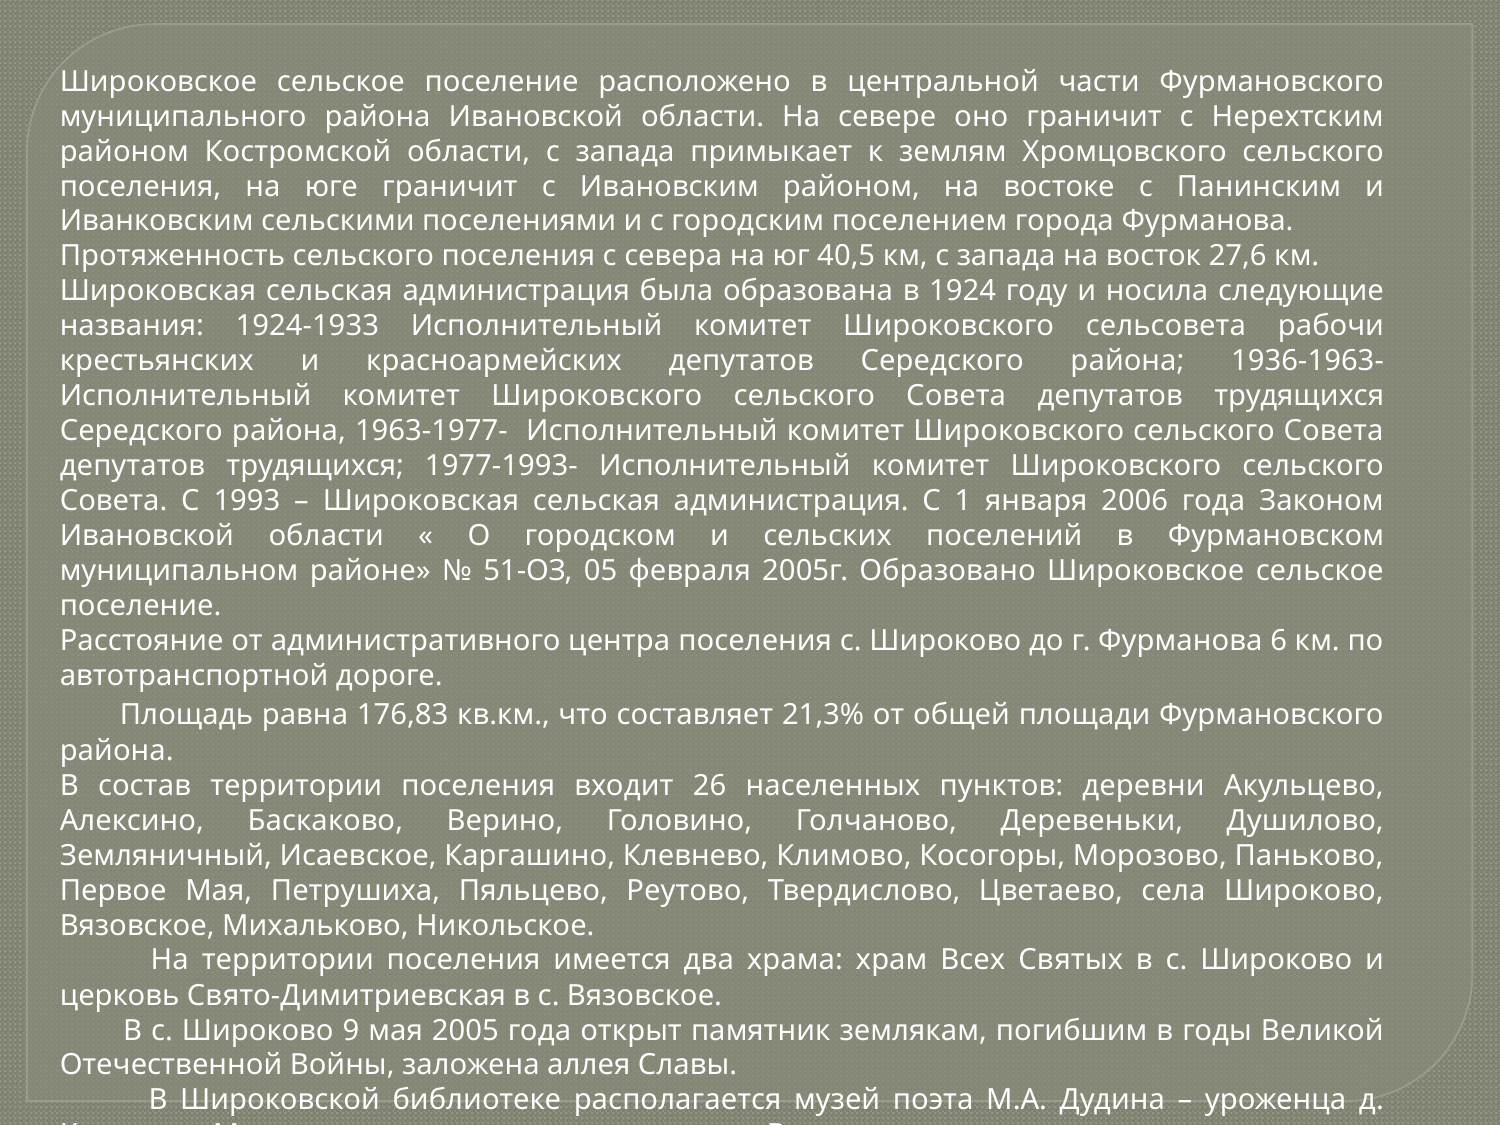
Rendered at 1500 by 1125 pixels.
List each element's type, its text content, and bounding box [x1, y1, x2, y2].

text_box Широковское сельское поселение расположено в центральной части Фурмановского муниципального района Ивановской области. На севере оно граничит с Нерехтским районом Костромской области, с запада примыкает к землям Хромцовского сельского поселения, на юге граничит с Ивановским районом, на востоке с Панинским и Иванковским сельскими поселениями и с городским поселением города Фурманова. Протяженность сельского поселения с севера на юг 40,5 км, с запада на восток 27,6 км. Широковская сельская администрация была образована в 1924 году и носила следующие названия: 1924-1933 Исполнительный комитет Широковского сельсовета рабочи крестьянских и красноармейских депутатов Середского района; 1936-1963- Исполнительный комитет Широковского сельского Совета депутатов трудящихся Середского района, 1963-1977- Исполнительный комитет Широковского сельского Совета депутатов трудящихся; 1977-1993- Исполнительный комитет Широковского сельского Совета. С 1993 – Широковская сельская администрация. С 1 января 2006 года Законом Ивановской области « О городском и сельских поселений в Фурмановском муниципальном районе» № 51-ОЗ, 05 февраля 2005г. Образовано Широковское сельское поселение. Расстояние от административного центра поселения с. Широково до г. Фурманова 6 км. по автотранспортной дороге. Площадь равна 176,83 кв.км., что составляет 21,3% от общей площади Фурмановского района. В состав территории поселения входит 26 населенных пунктов: деревни Акульцево, Алексино, Баскаково, Верино, Головино, Голчаново, Деревеньки, Душилово, Земляничный, Исаевское, Каргашино, Клевнево, Климово, Косогоры, Морозово, Паньково, Первое Мая, Петрушиха, Пяльцево, Реутово, Твердислово, Цветаево, села Широково, Вязовское, Михальково, Никольское. На территории поселения имеется два храма: храм Всех Святых в с. Широково и церковь Свято-Димитриевская в с. Вязовское. В с. Широково 9 мая 2005 года открыт памятник землякам, погибшим в годы Великой Отечественной Войны, заложена аллея Славы. В Широковской библиотеке располагается музей поэта М.А. Дудина – уроженца д. Клевнево. Место его захоронения находится в с. Вязовское. [44, 54, 1400, 1125]
